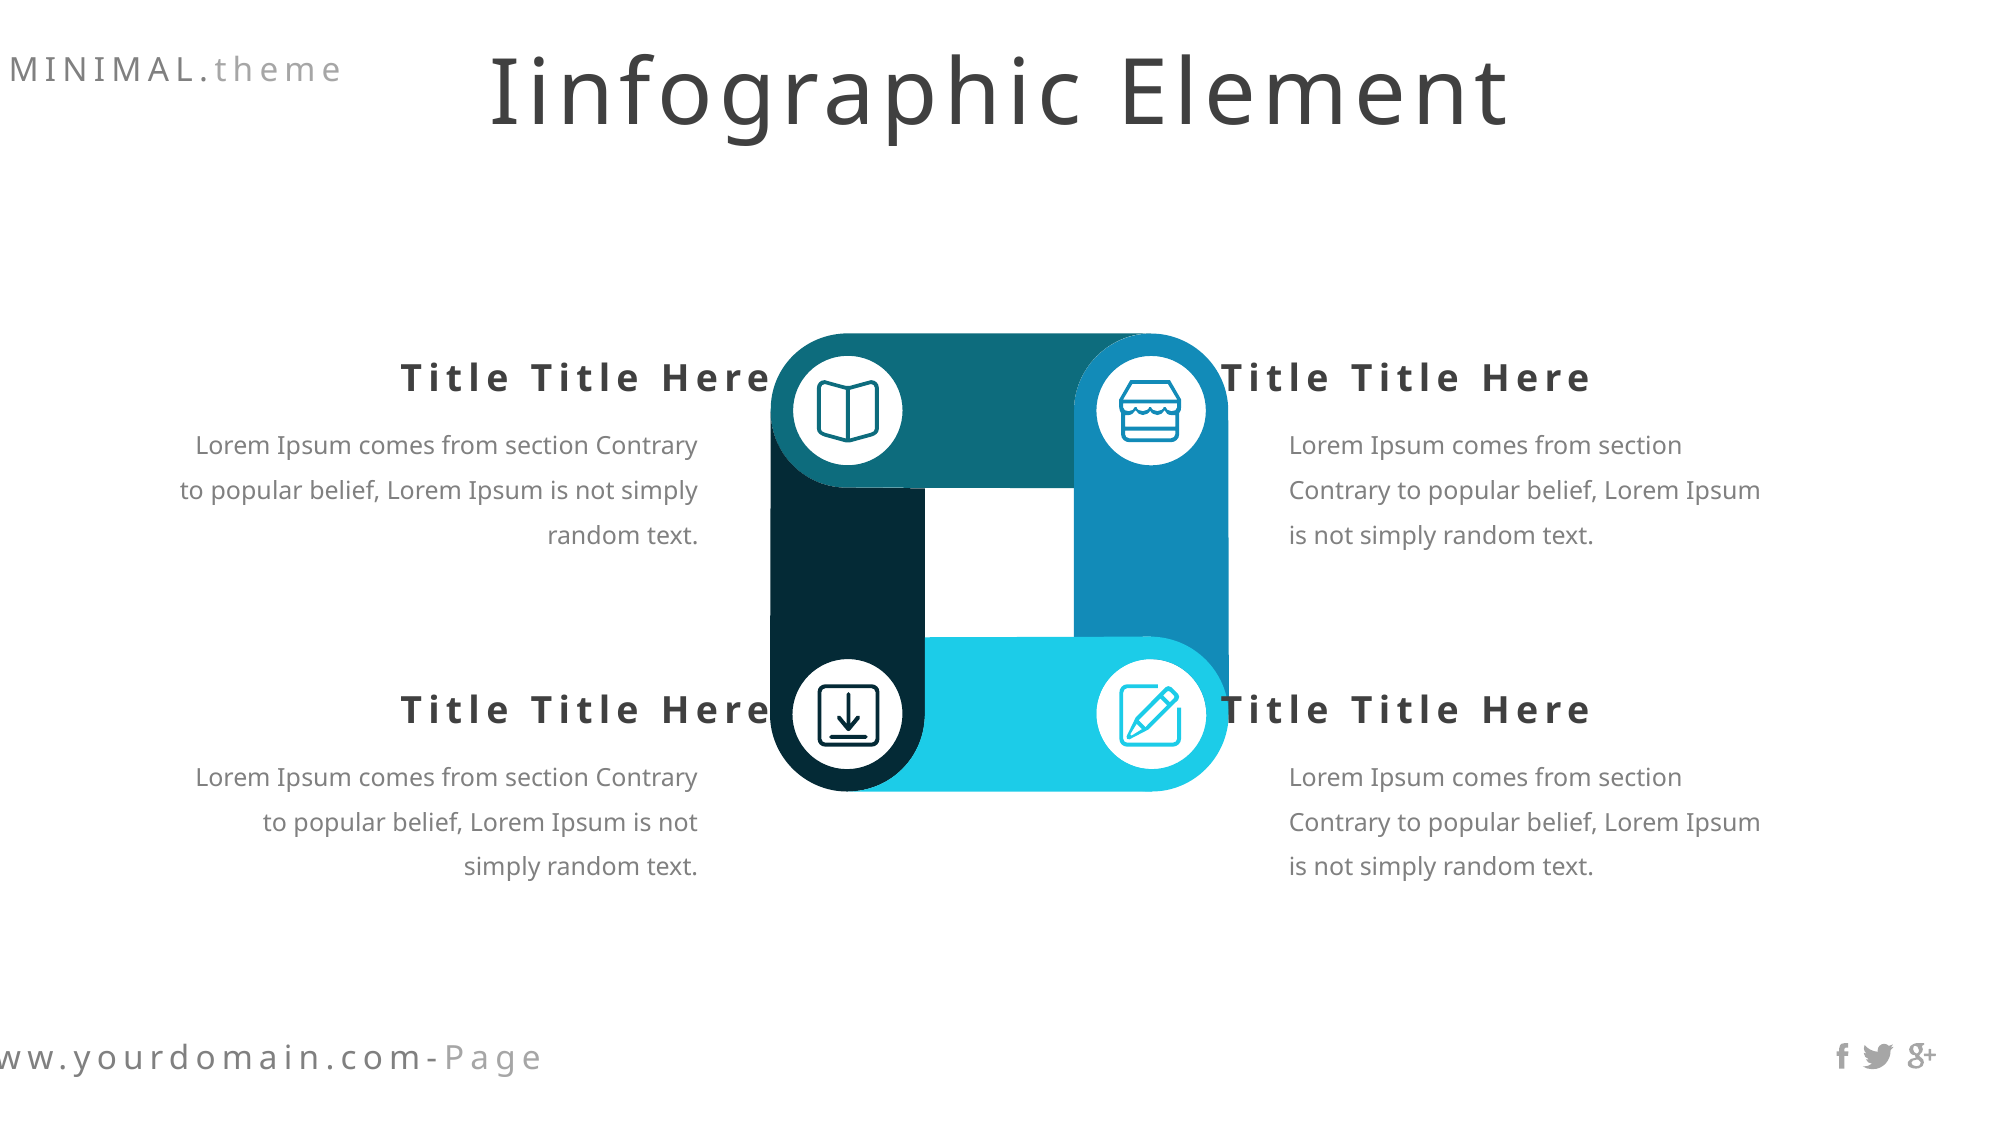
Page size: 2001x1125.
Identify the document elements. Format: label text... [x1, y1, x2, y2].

text_box Lorem Ipsum comes from section Contrary to popular belief, Lorem Ipsum is not simply random text. [1273, 738, 1791, 889]
text_box Title Title Here [1321, 346, 1605, 407]
text_box Lorem Ipsum comes from section Contrary to popular belief, Lorem Ipsum is not simply random text. [1321, 407, 1791, 557]
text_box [678, 241, 1321, 869]
text_box Title Title Here [385, 346, 678, 407]
text_box Iinfographic Element [475, 25, 1525, 151]
text_box Title Title Here [1321, 678, 1605, 738]
text_box Lorem Ipsum comes from section Contrary to popular belief, Lorem Ipsum is not simply random text. [176, 738, 714, 889]
text_box Lorem Ipsum comes from section Contrary to popular belief, Lorem Ipsum is not simply random text. [159, 407, 678, 557]
text_box Title Title Here [385, 678, 678, 738]
